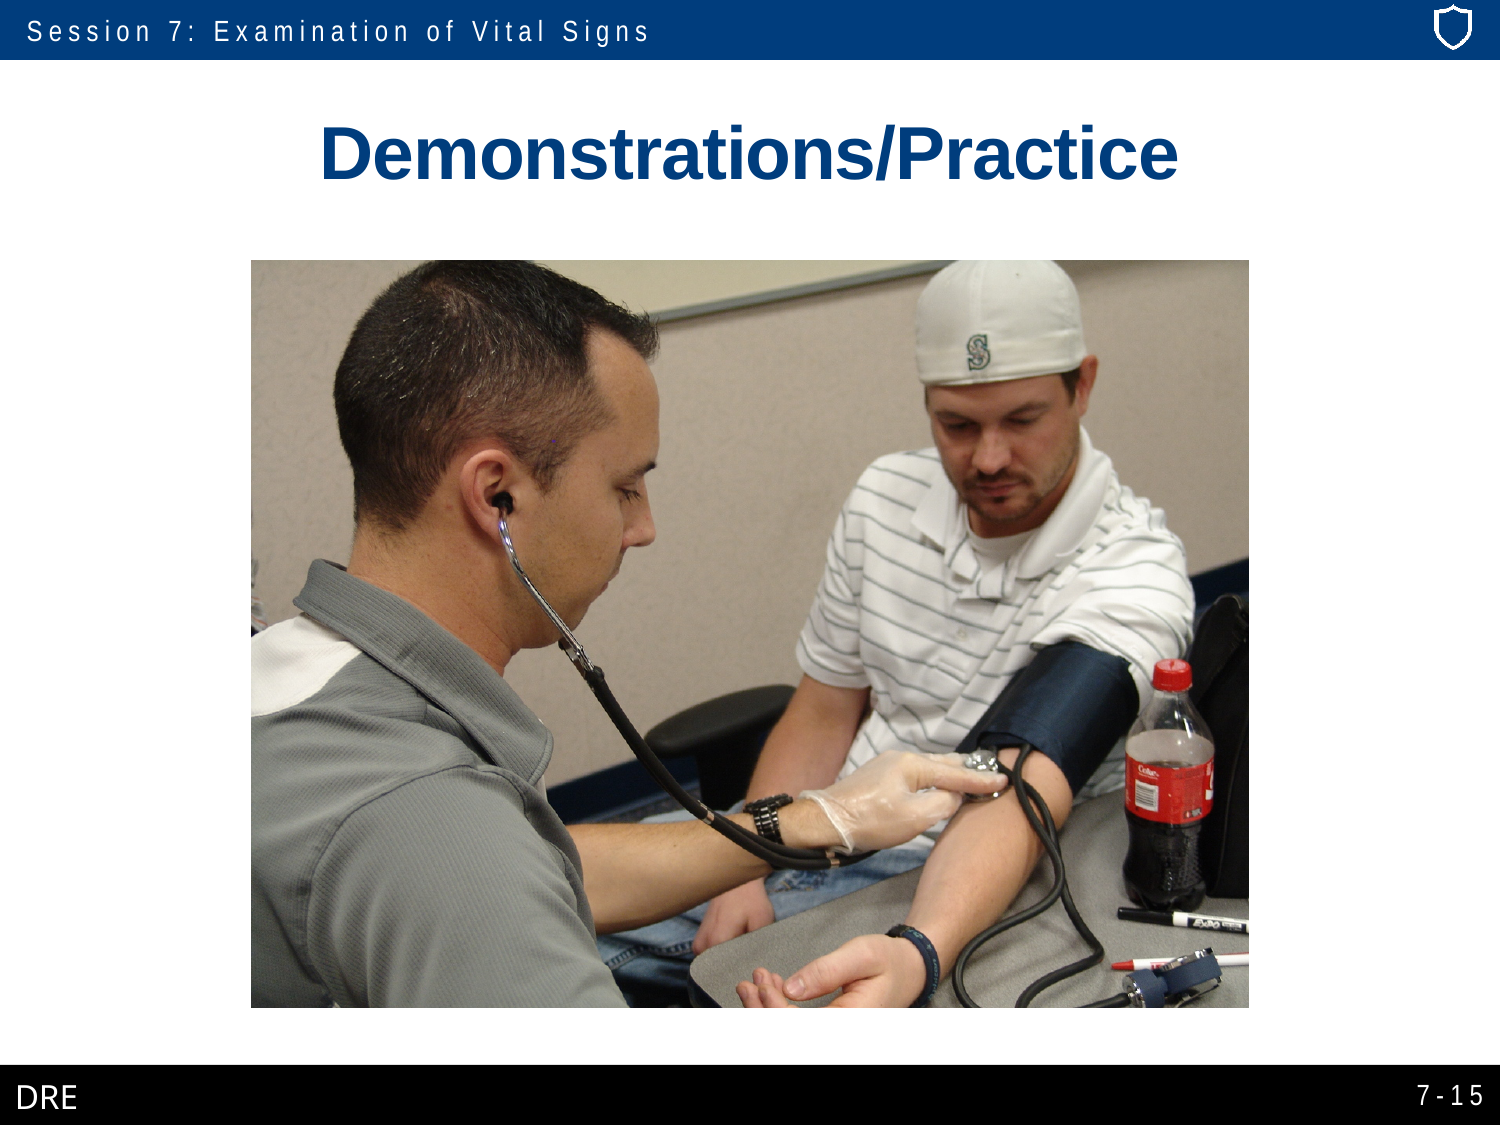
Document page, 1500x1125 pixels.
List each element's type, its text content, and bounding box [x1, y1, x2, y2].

slide_number 7-15 [1218, 1063, 1499, 1124]
picture [251, 259, 1249, 1008]
title Demonstrations/Practice [50, 87, 1450, 213]
picture [1434, 4, 1472, 50]
